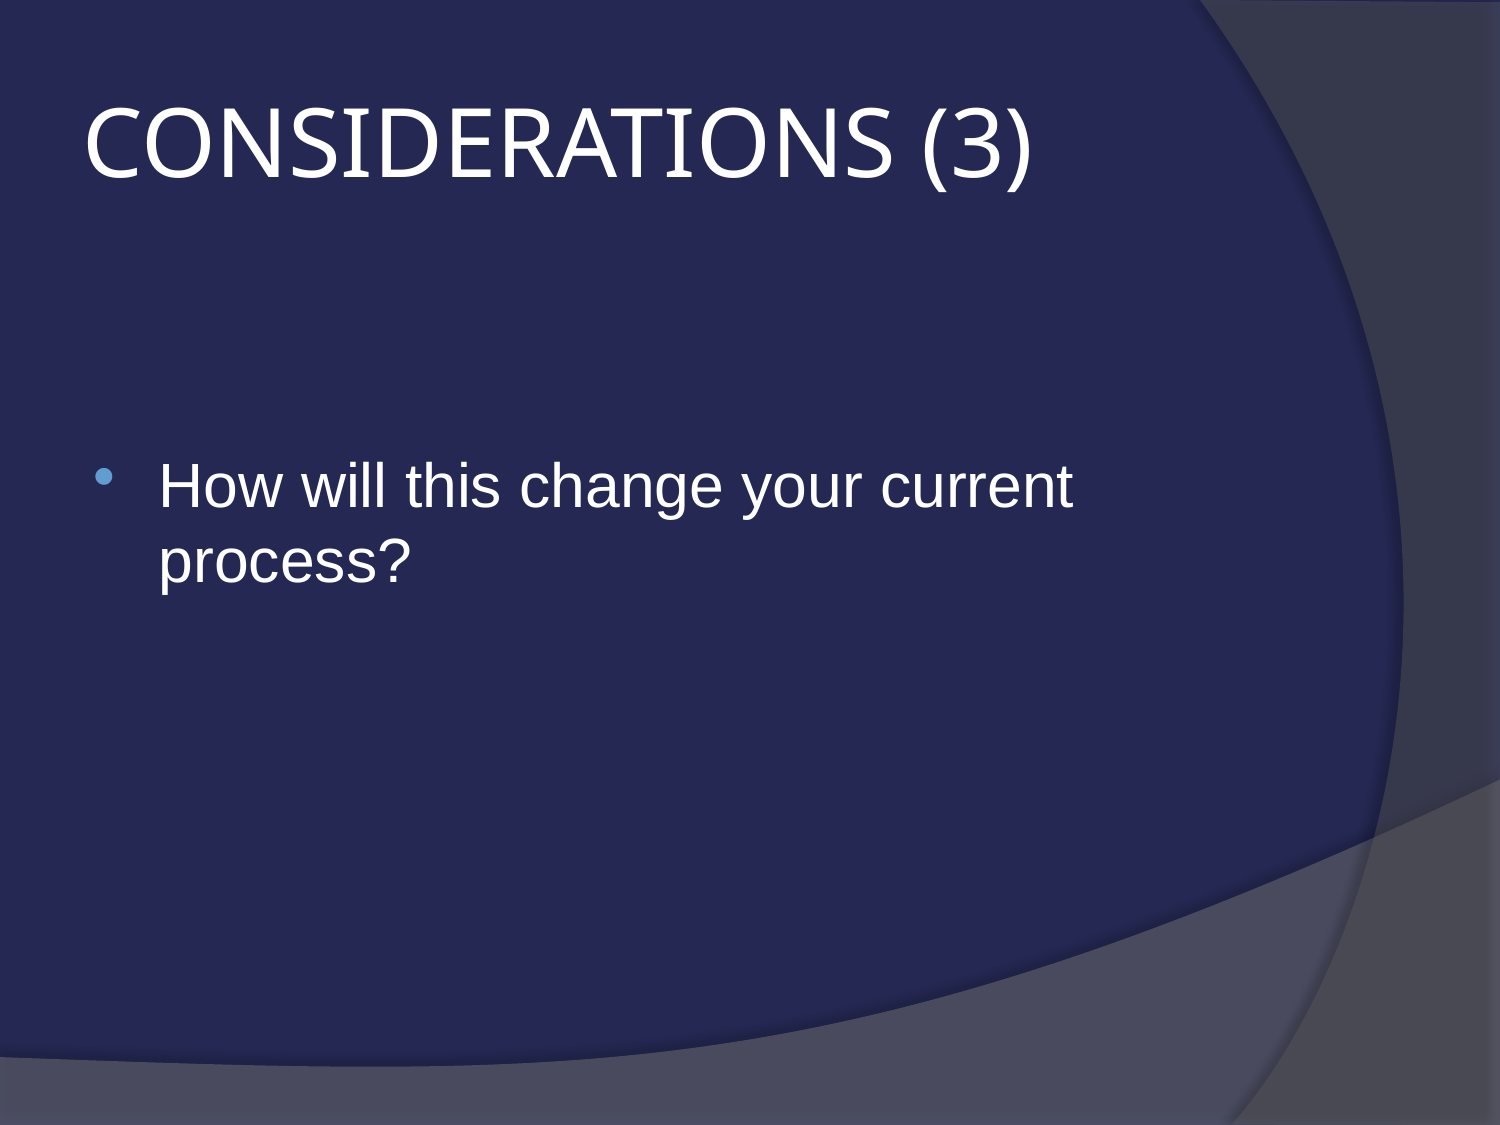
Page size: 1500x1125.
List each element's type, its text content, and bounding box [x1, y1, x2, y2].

list How will this change your current process? [75, 262, 1300, 1005]
title CONSIDERATIONS (3) [75, 45, 1300, 233]
